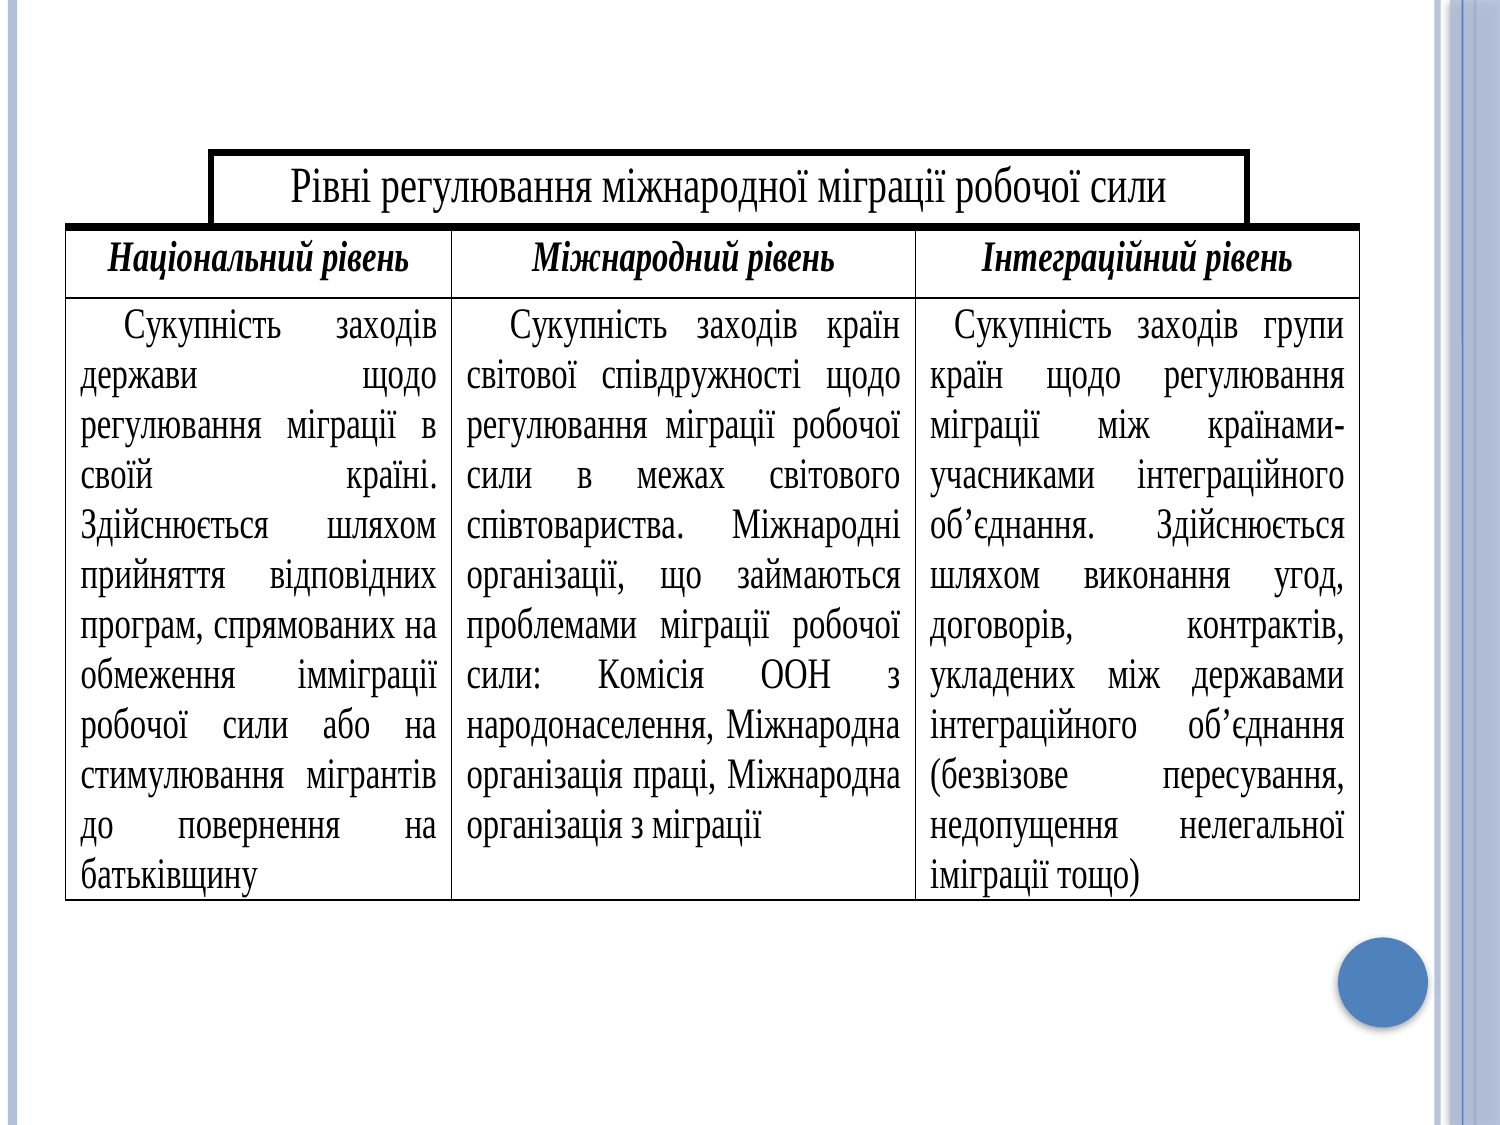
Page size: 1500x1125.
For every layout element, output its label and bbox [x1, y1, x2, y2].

list [28, 89, 1377, 953]
